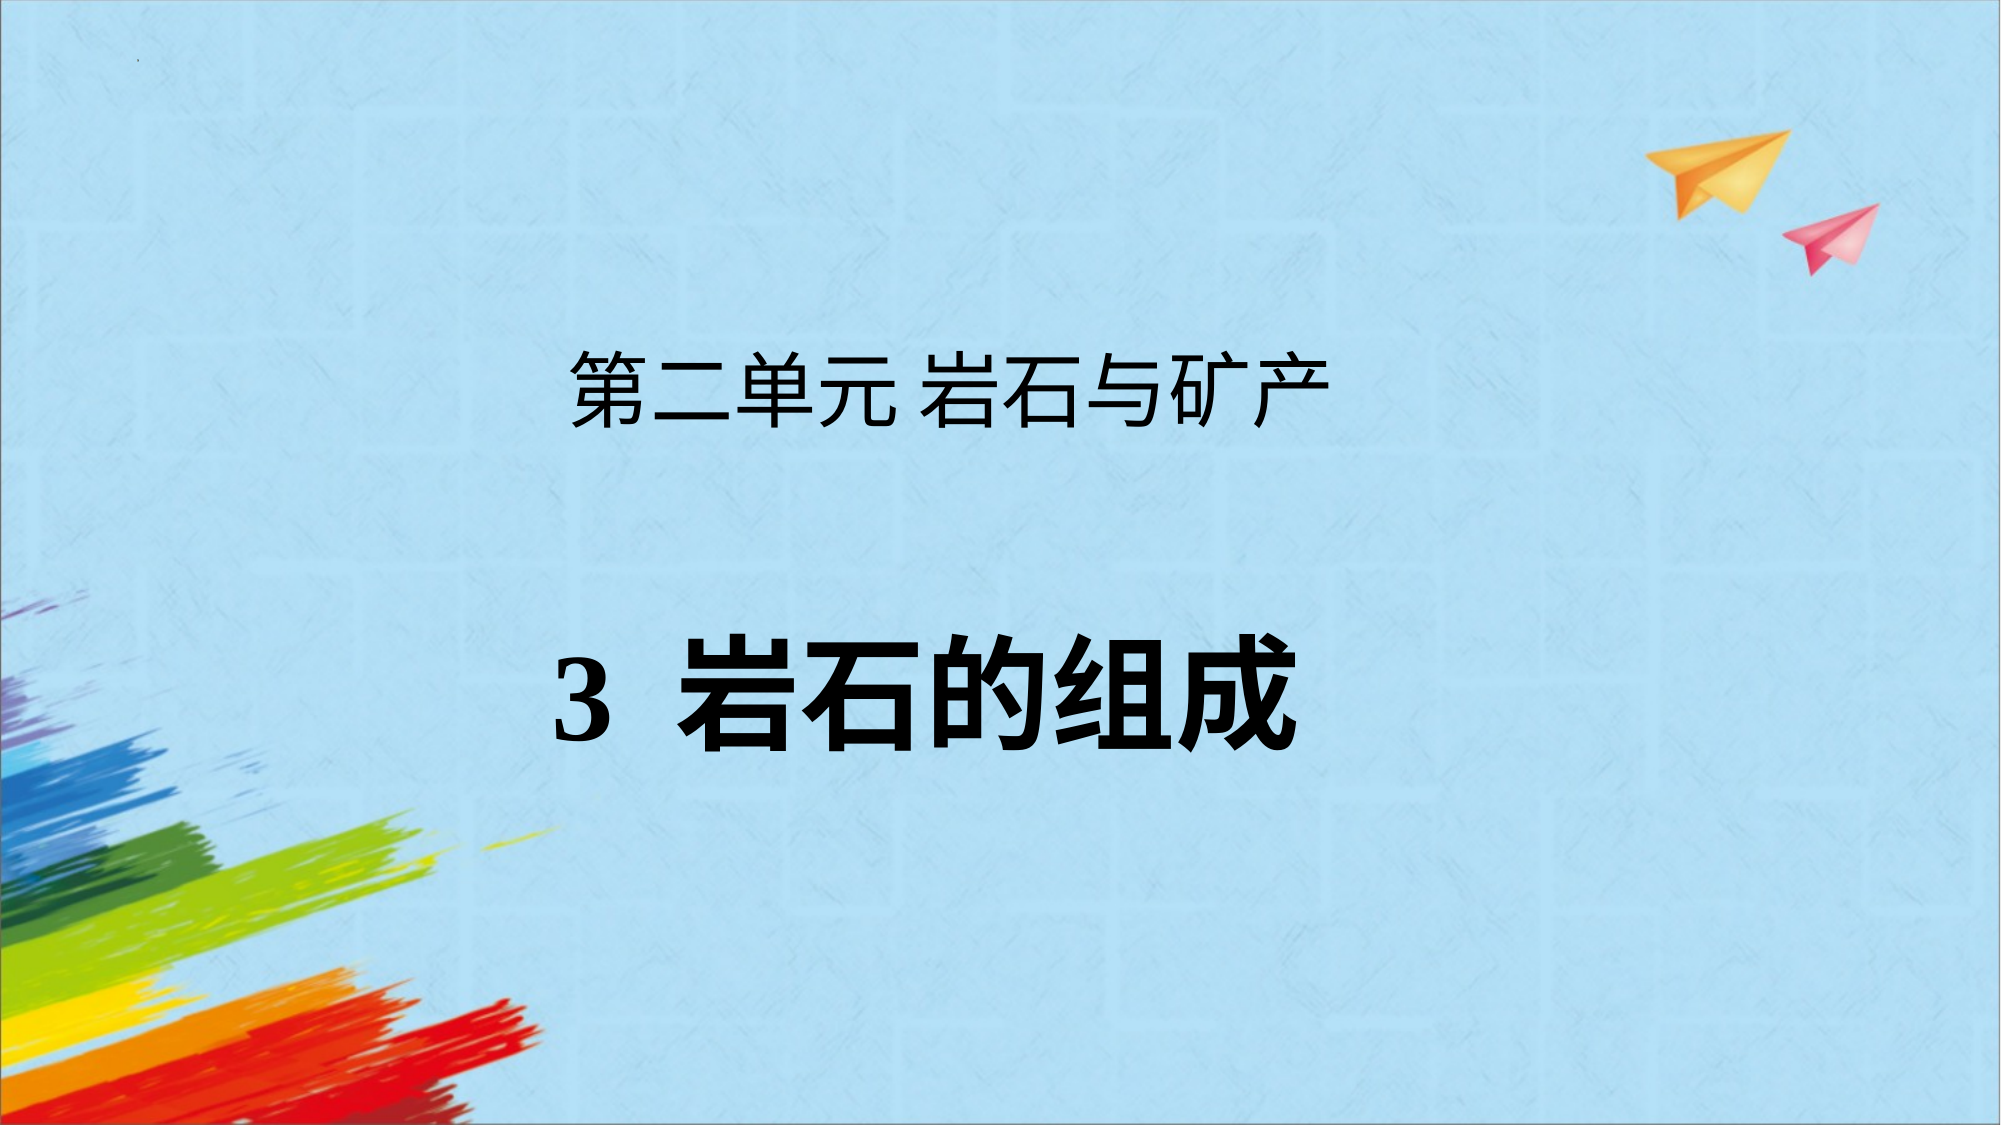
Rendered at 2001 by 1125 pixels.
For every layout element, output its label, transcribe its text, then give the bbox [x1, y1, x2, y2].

title 第二单元 岩石与矿产 [350, 280, 1551, 496]
picture [0, 0, 2001, 1125]
subtitle 3 岩石的组成 [480, 607, 1373, 785]
